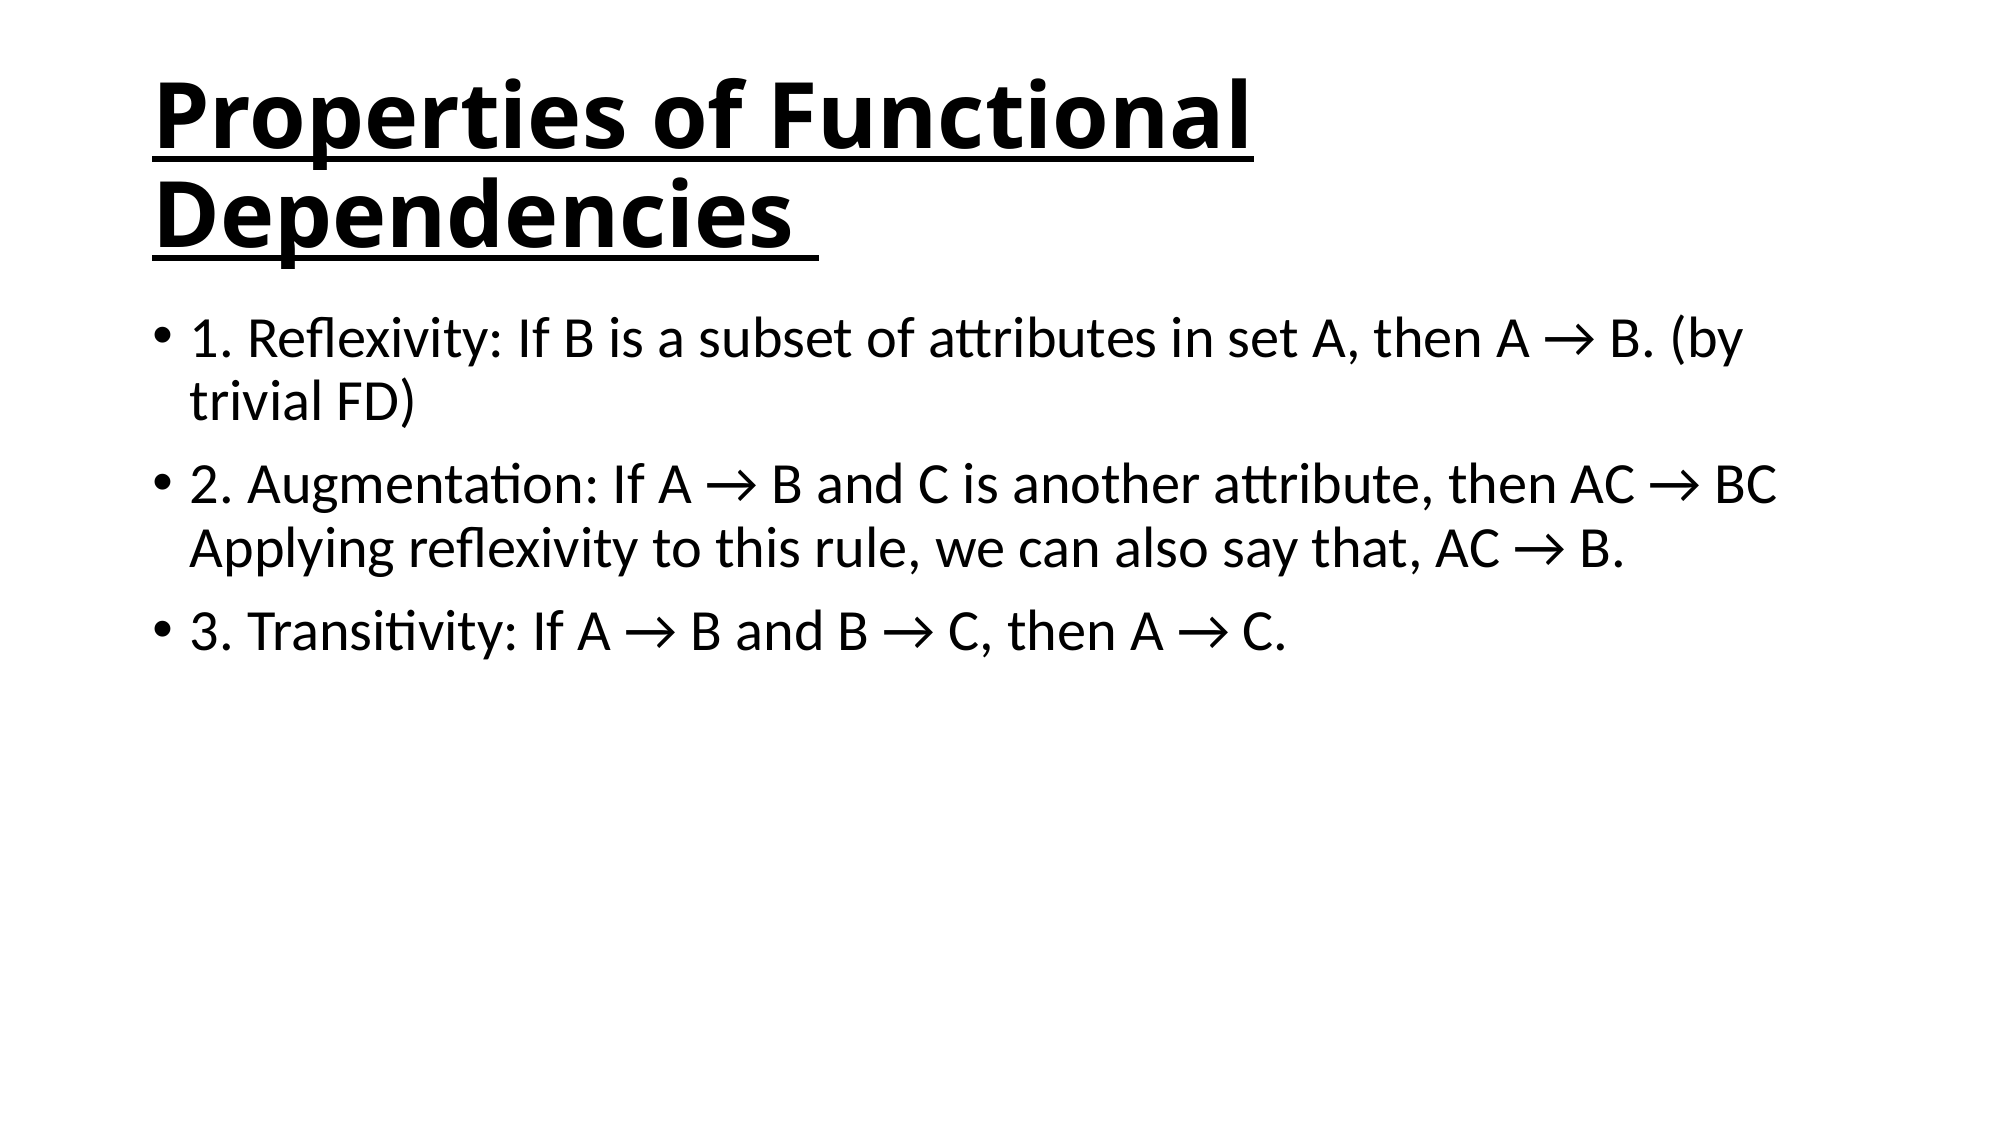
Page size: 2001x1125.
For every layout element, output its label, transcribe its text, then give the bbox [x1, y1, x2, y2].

title Properties of Functional Dependencies [137, 59, 1863, 278]
list 1. Reflexivity: If B is a subset of attributes in set A, then A → B. (by trivial FD) 2. Augmentation: If A → B and C is another attribute, then AC → BC Applying reflexivity to this rule, we can also say that, AC → B. 3. Transitivity: If A → B and B → C, then A → C. [137, 299, 1863, 1014]
